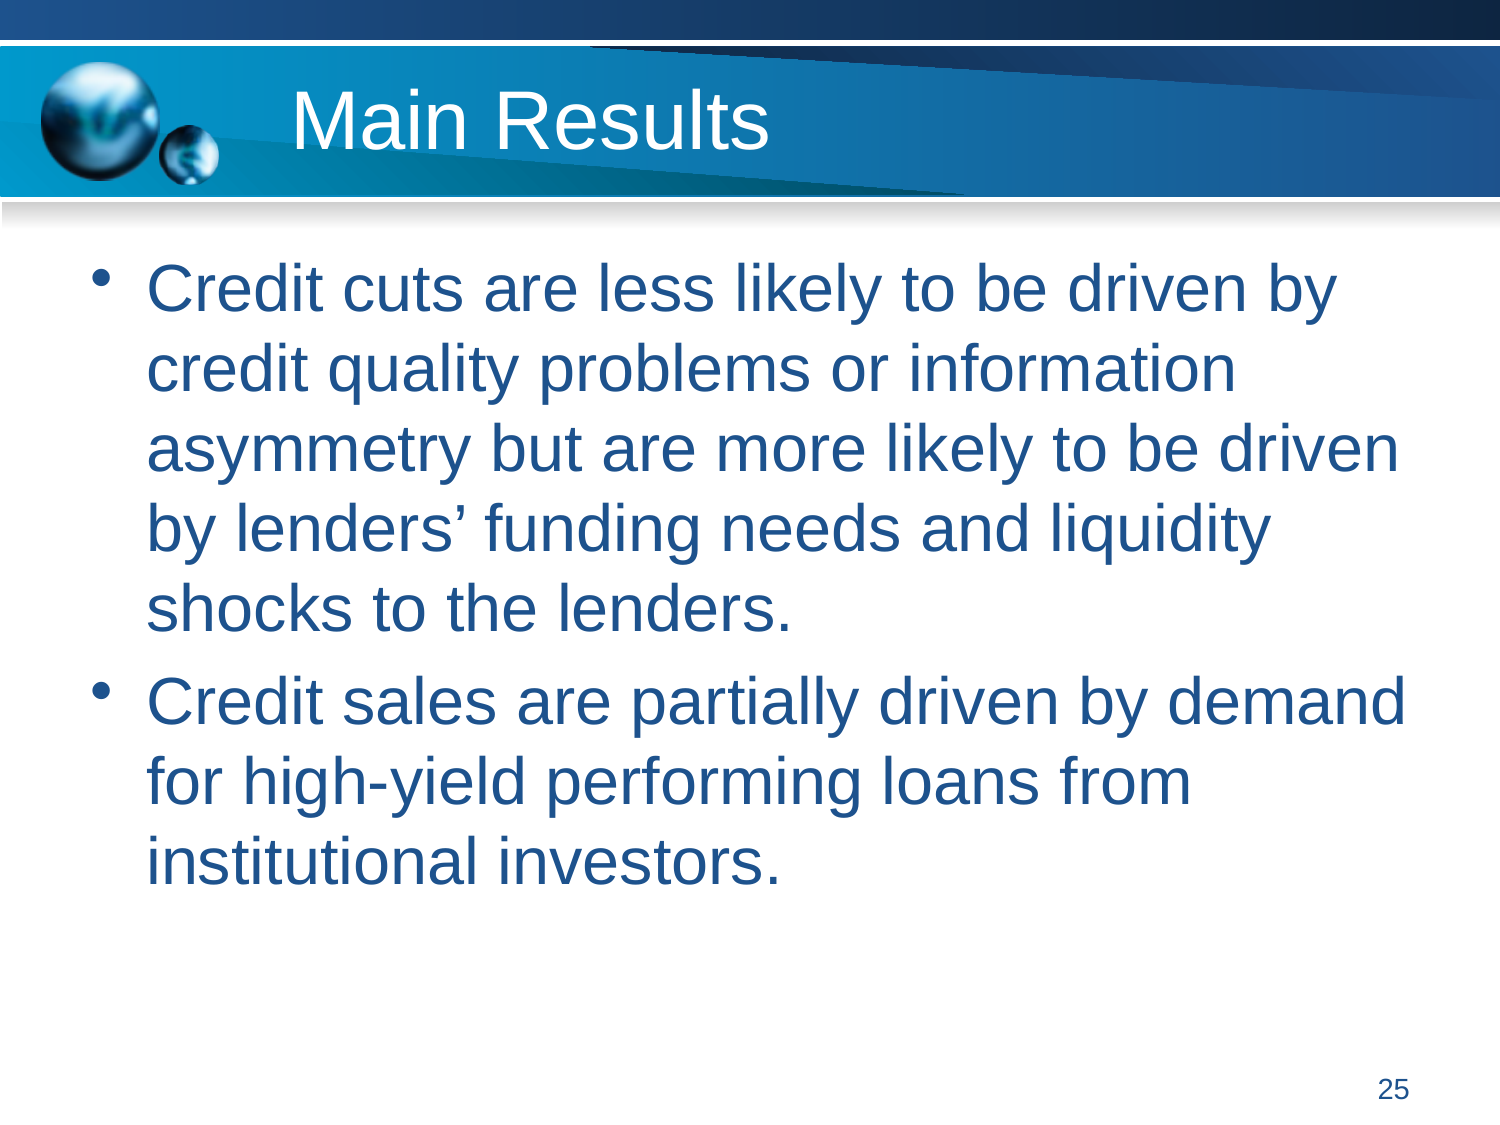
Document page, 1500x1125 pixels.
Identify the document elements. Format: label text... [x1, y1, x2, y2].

picture [42, 63, 159, 180]
slide_number 25 [1074, 1062, 1425, 1103]
title Main Results [275, 45, 1363, 188]
list Credit cuts are less likely to be driven by credit quality problems or information asymmetry but are more likely to be driven by lenders’ funding needs and liquidity shocks to the lenders. Credit sales are partially driven by demand for high-yield performing loans from institutional investors. [75, 237, 1425, 1050]
picture [160, 126, 218, 184]
